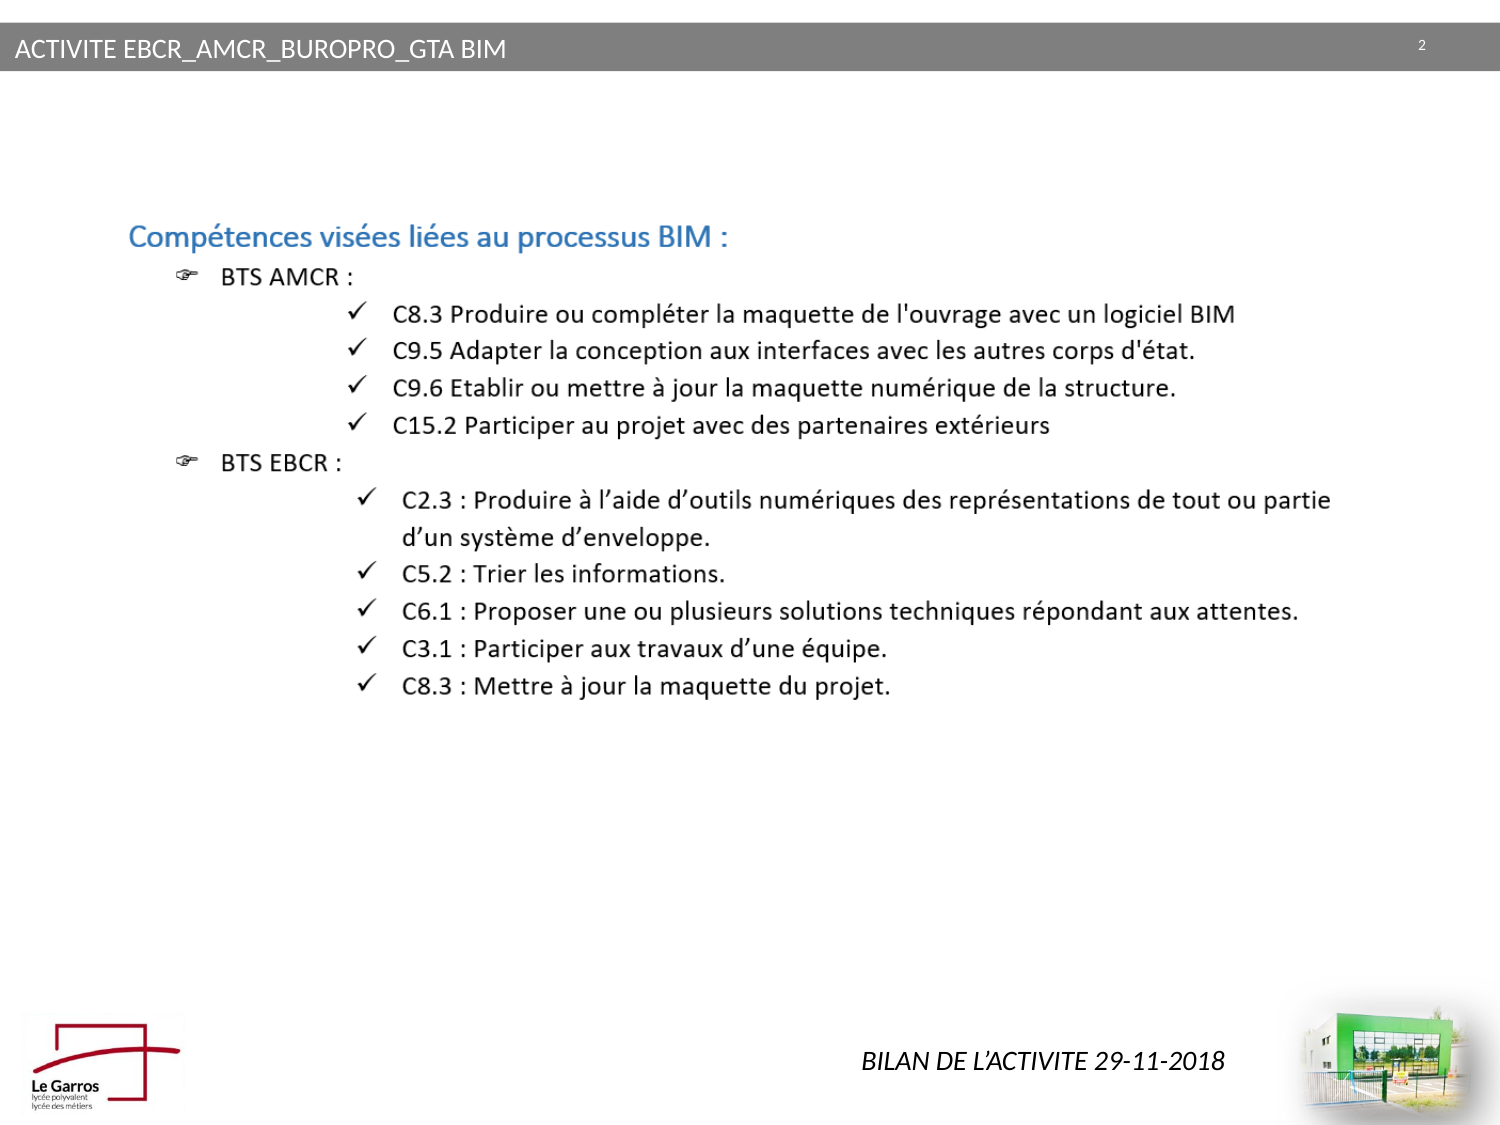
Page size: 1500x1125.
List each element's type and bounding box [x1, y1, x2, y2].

picture [21, 1013, 185, 1115]
picture [110, 201, 1364, 717]
picture [1323, 1023, 1451, 1098]
